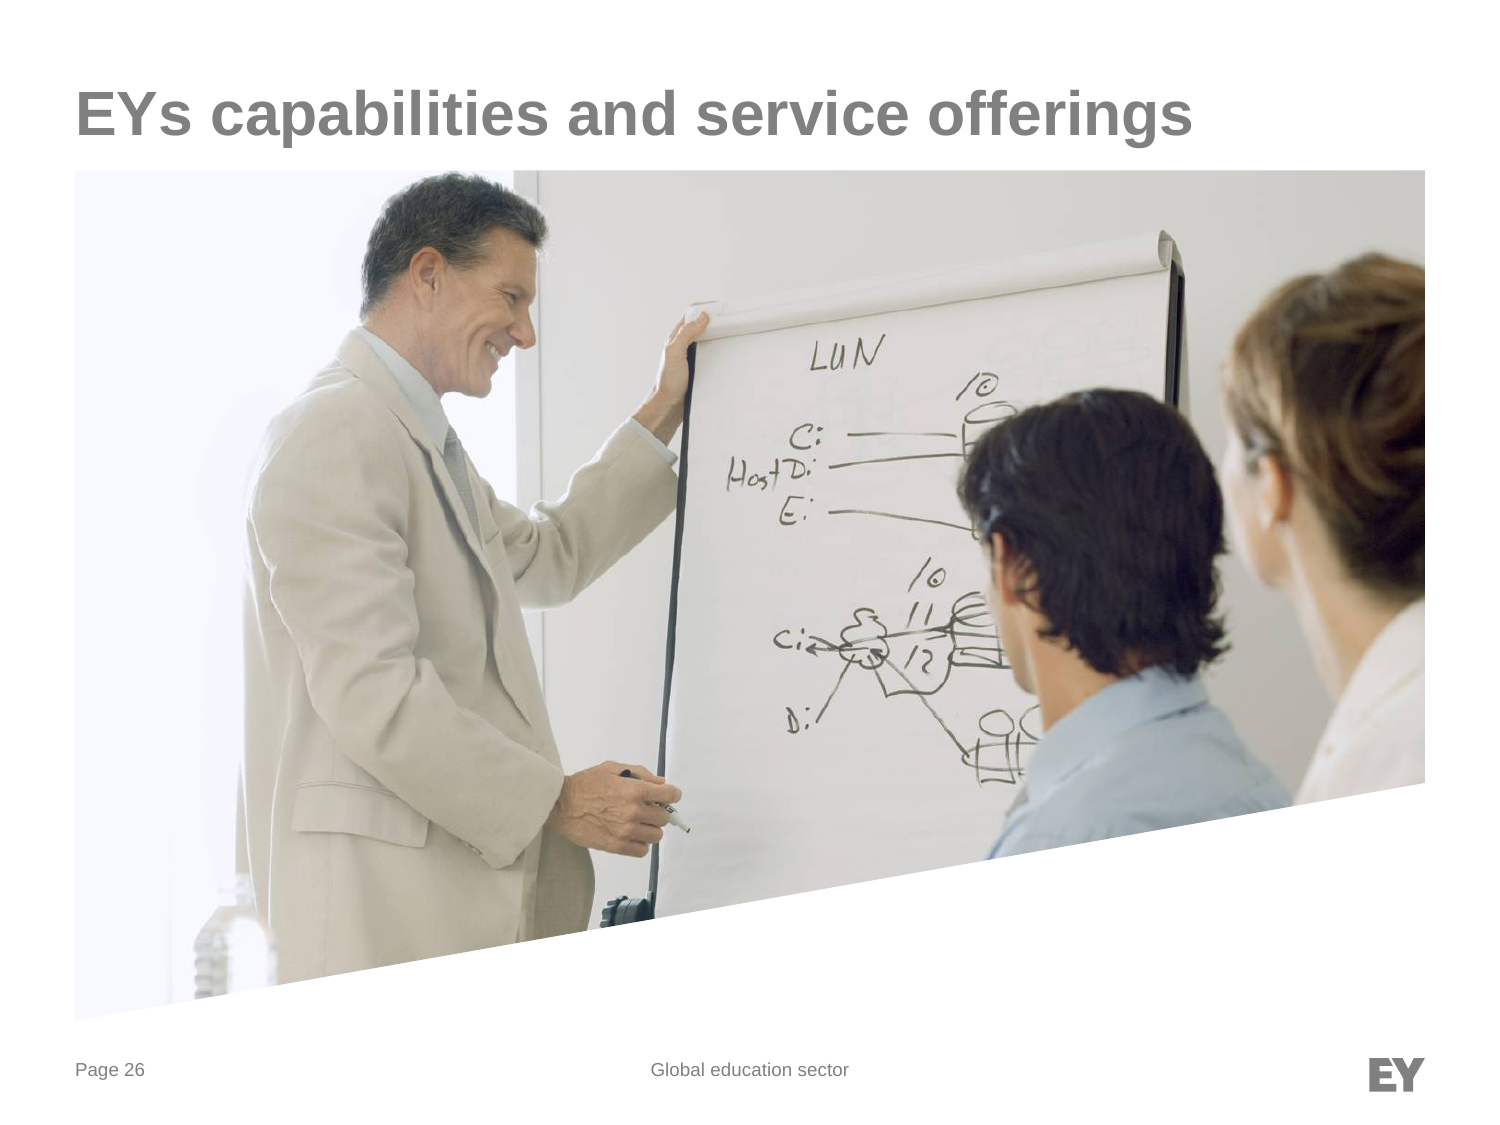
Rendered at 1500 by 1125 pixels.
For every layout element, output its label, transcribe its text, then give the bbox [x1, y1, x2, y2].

title EYs capabilities and service offerings [75, 84, 1425, 170]
text_box [74, 170, 1425, 1021]
